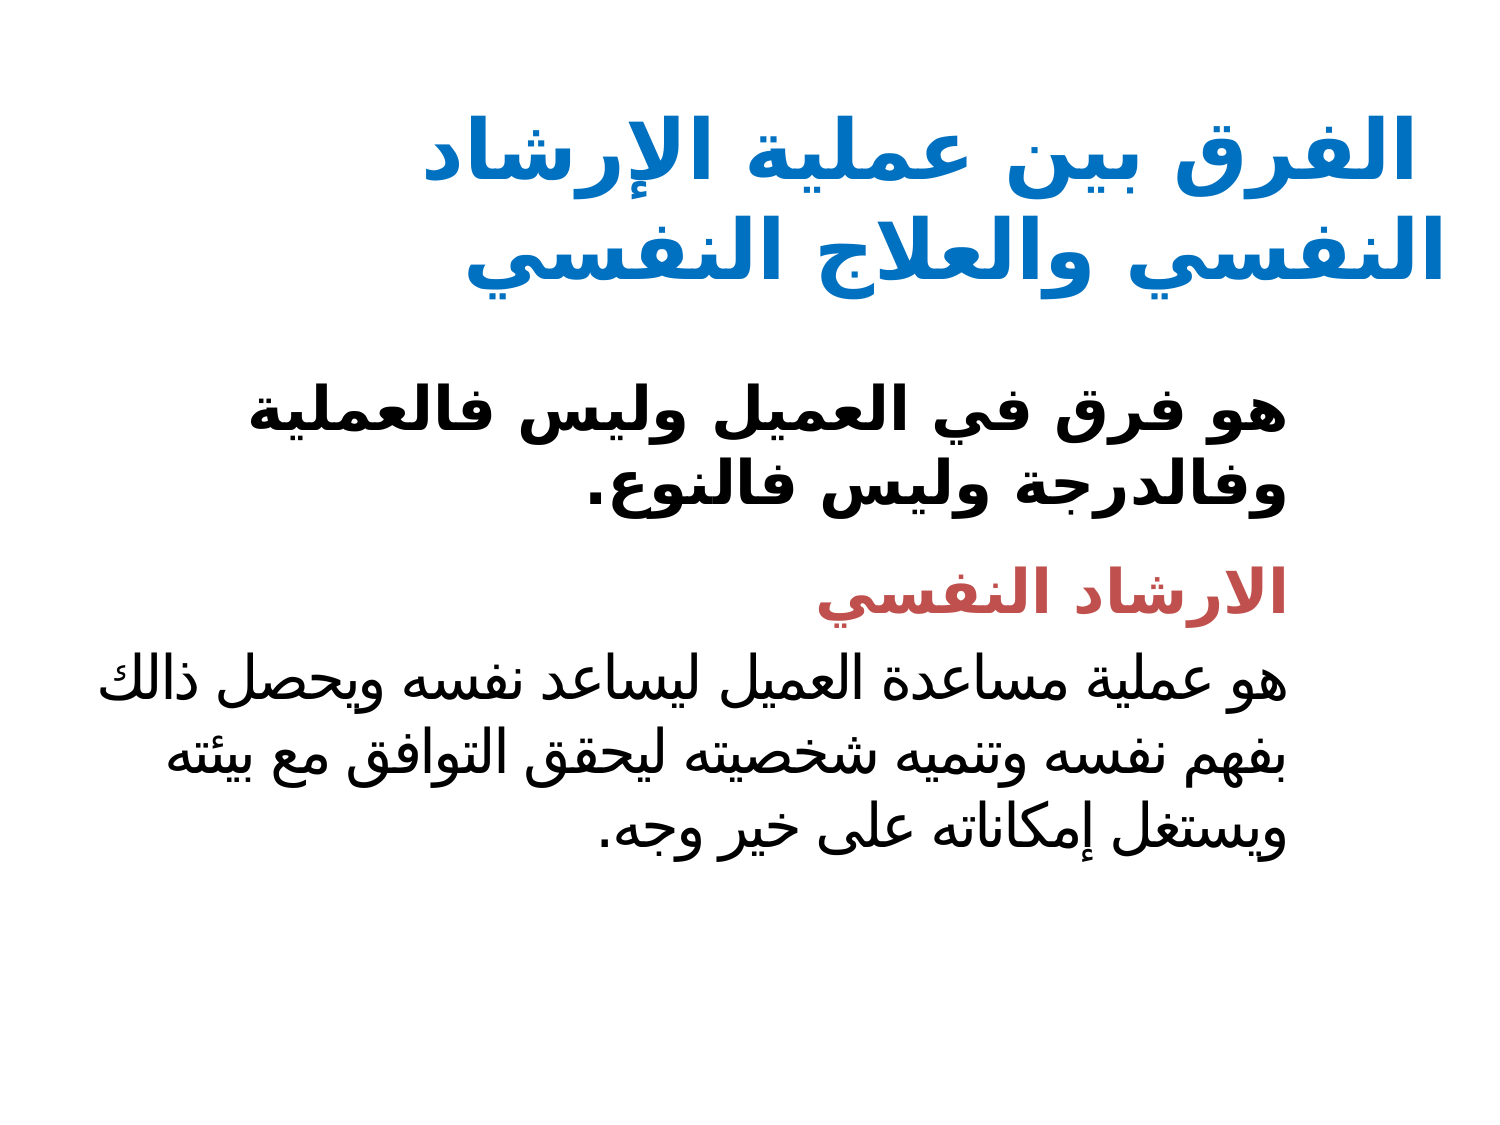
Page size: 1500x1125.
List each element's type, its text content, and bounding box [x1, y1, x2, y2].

list هو فرق في العميل وليس فالعملية وفالدرجة وليس فالنوع. الارشاد النفسي هو عملية مساعدة العميل ليساعد نفسه ويحصل ذالك بفهم نفسه وتنميه شخصيته ليحقق التوافق مع بيئته ويستغل إمكاناته على خير وجه. [29, 361, 1306, 870]
text_box الفرق بين عملية الإرشاد النفسي والعلاج النفسي [74, 123, 1473, 270]
